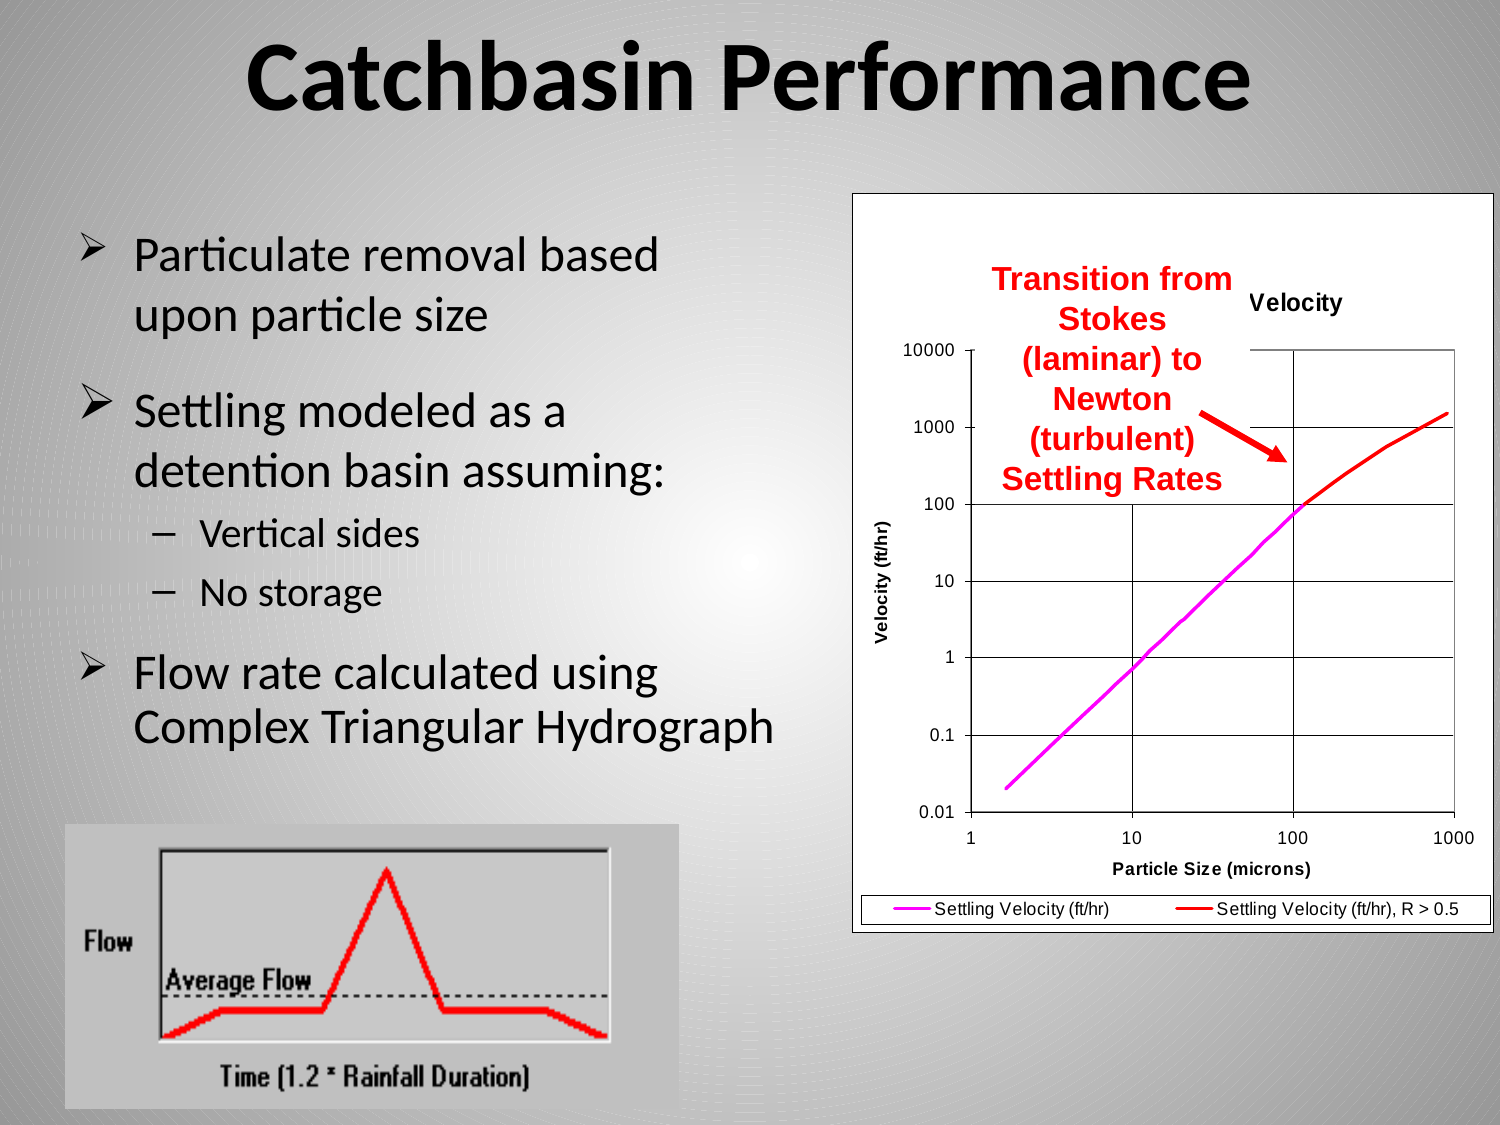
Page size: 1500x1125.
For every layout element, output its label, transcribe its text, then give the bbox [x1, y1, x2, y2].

picture [65, 824, 679, 1110]
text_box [846, 187, 1500, 938]
text_box Catchbasin Performance [6, 12, 1494, 138]
list Settling modeled as a detention basin assuming: Vertical sides No storage [62, 370, 788, 633]
text_box Particulate removal based upon particle size [62, 214, 788, 352]
text_box Flow rate calculated using Complex Triangular Hydrograph [62, 639, 841, 827]
